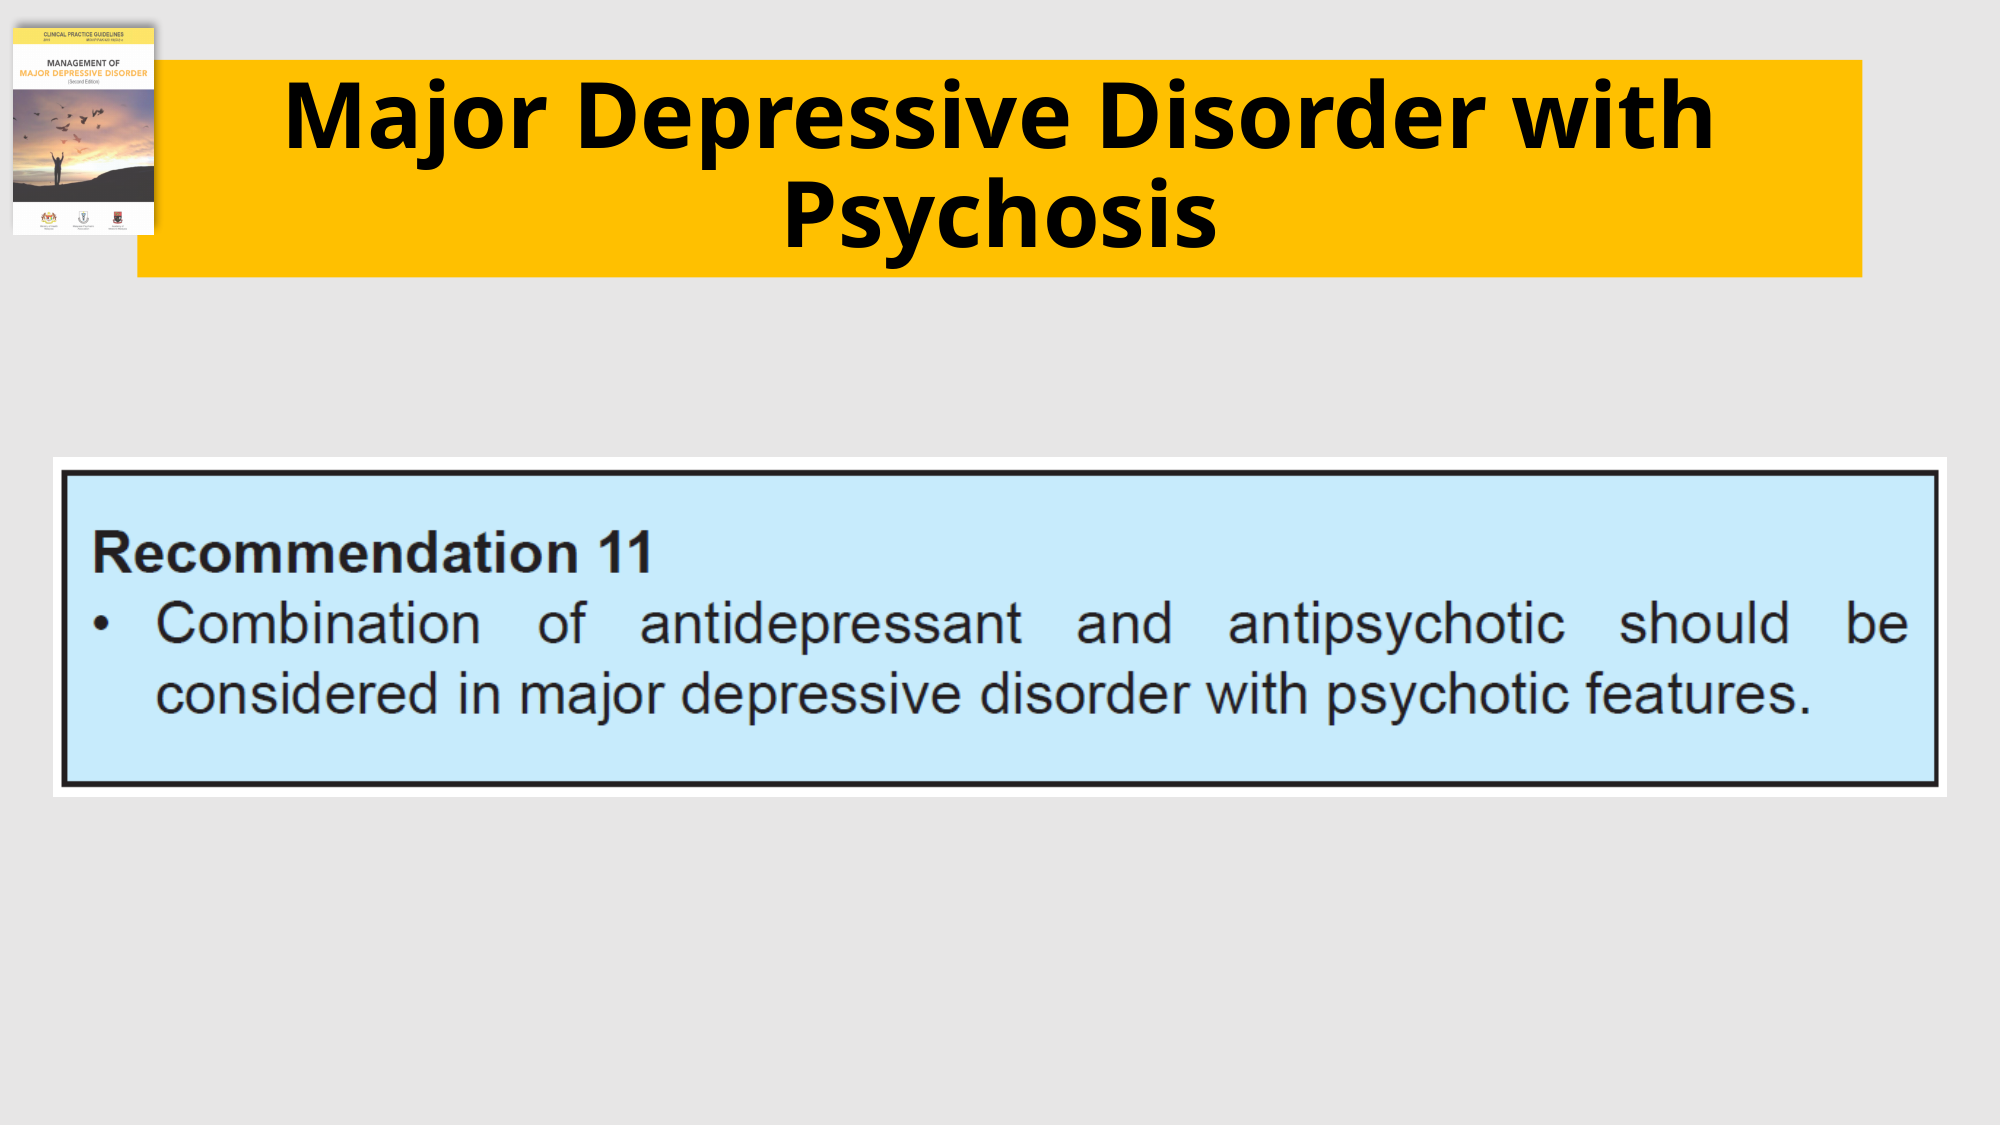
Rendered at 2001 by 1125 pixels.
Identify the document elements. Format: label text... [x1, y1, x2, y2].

picture [13, 28, 154, 235]
title Major Depressive Disorder with Psychosis [137, 59, 1863, 278]
picture [53, 457, 1947, 797]
